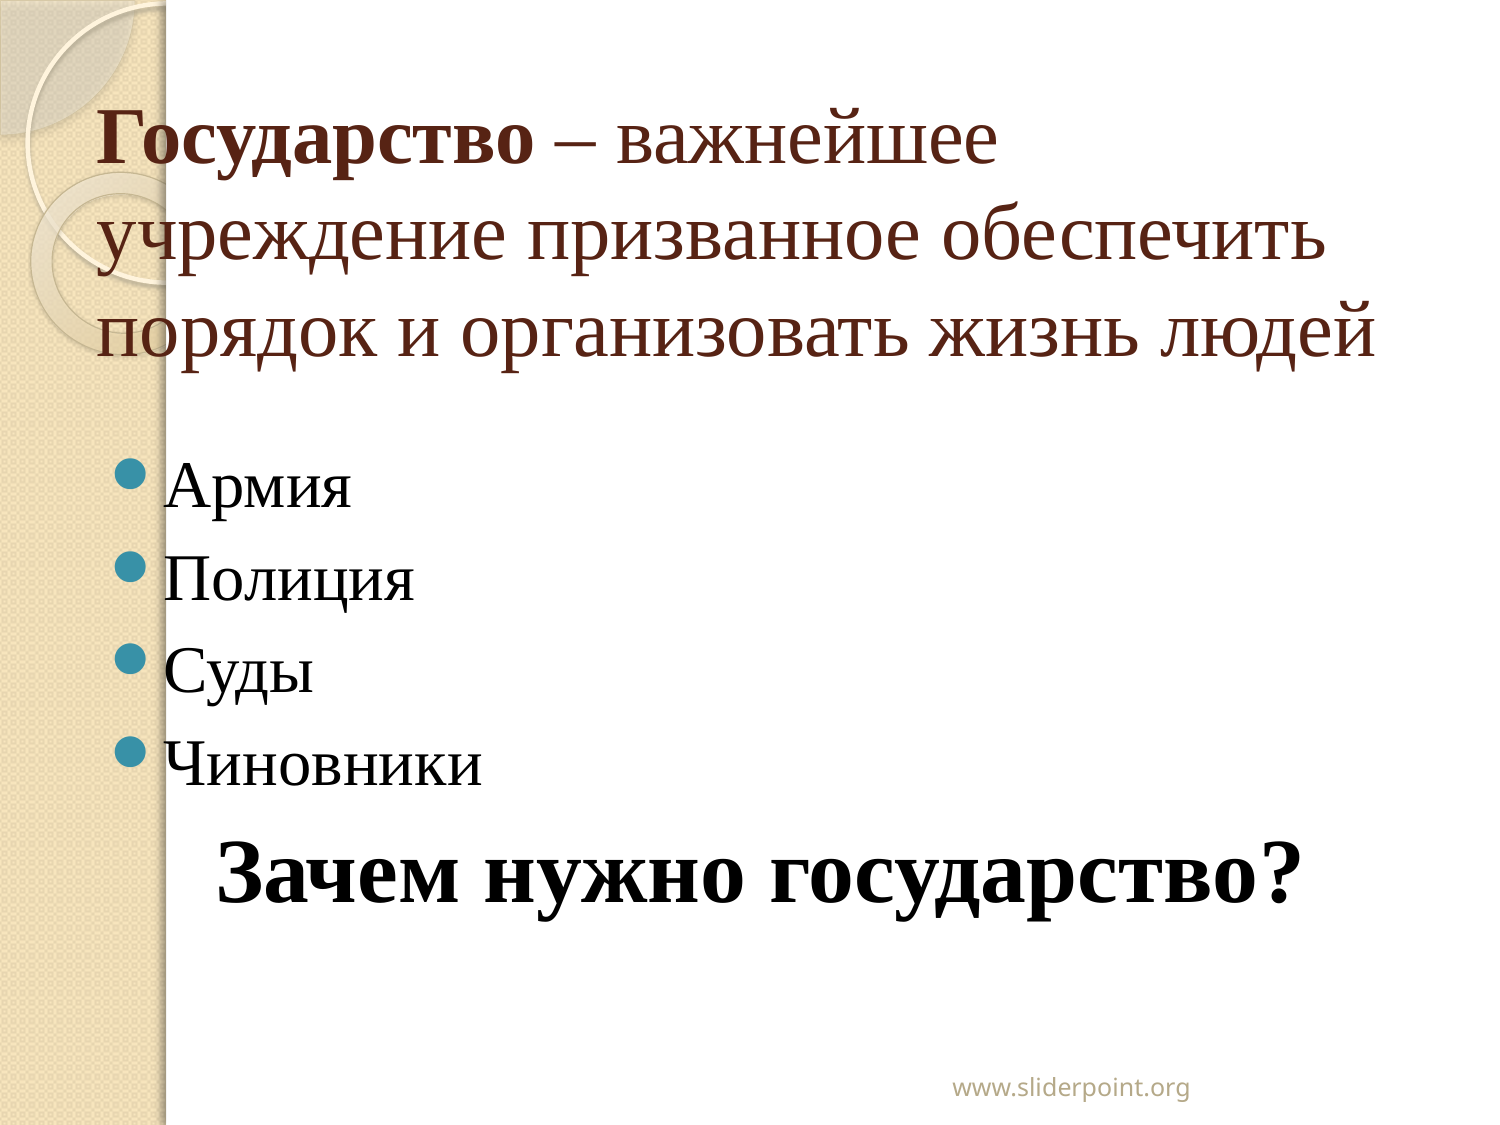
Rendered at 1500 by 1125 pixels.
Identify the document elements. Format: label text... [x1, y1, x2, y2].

footer www.sliderpoint.org [937, 1034, 1413, 1113]
title Государство – важнейшее учреждение призванное обеспечить порядок и организовать жизнь людей [82, 45, 1425, 411]
list Армия Полиция Суды Чиновники Зачем нужно государство? [82, 433, 1425, 1005]
